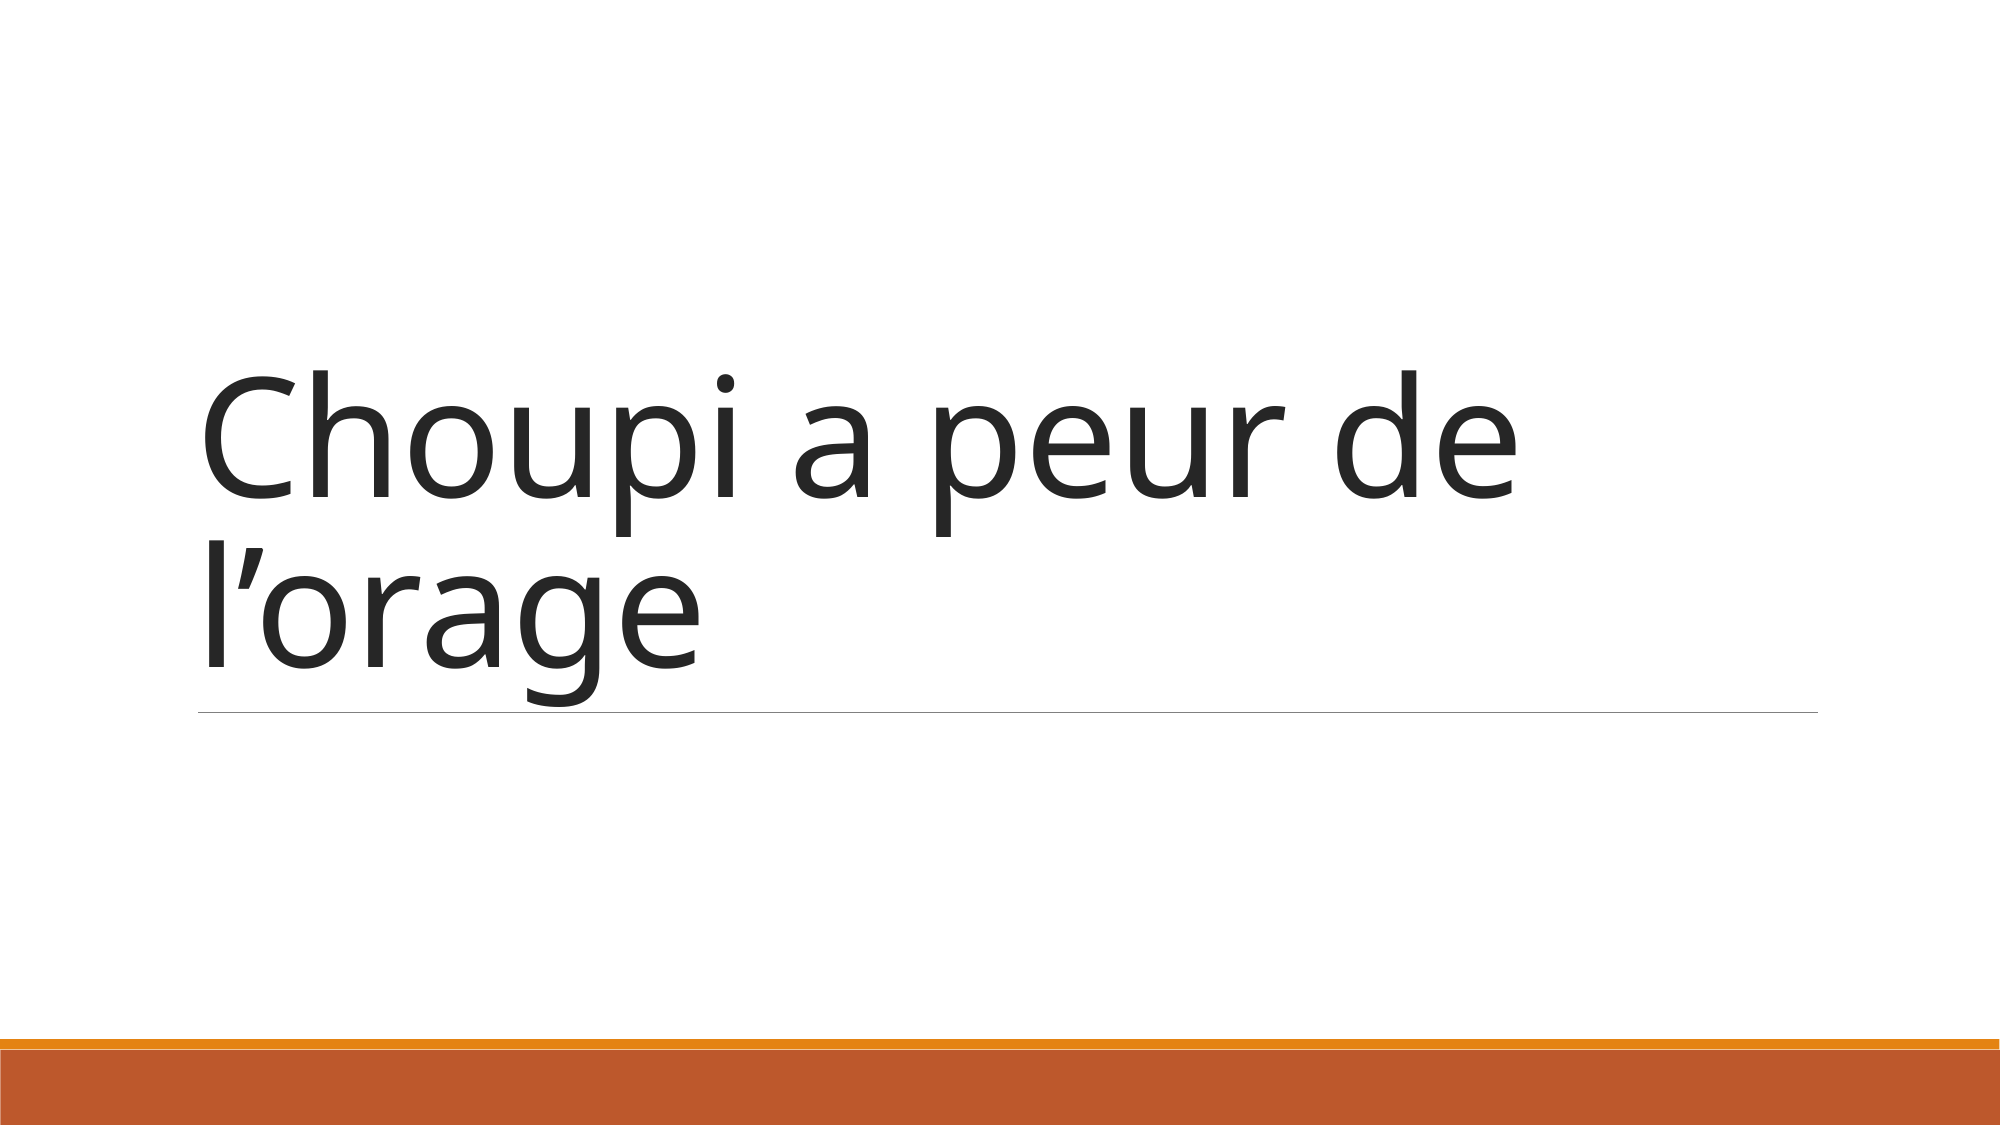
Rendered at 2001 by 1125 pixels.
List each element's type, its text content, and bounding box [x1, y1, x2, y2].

title Choupi a peur de l’orage [180, 124, 1830, 710]
